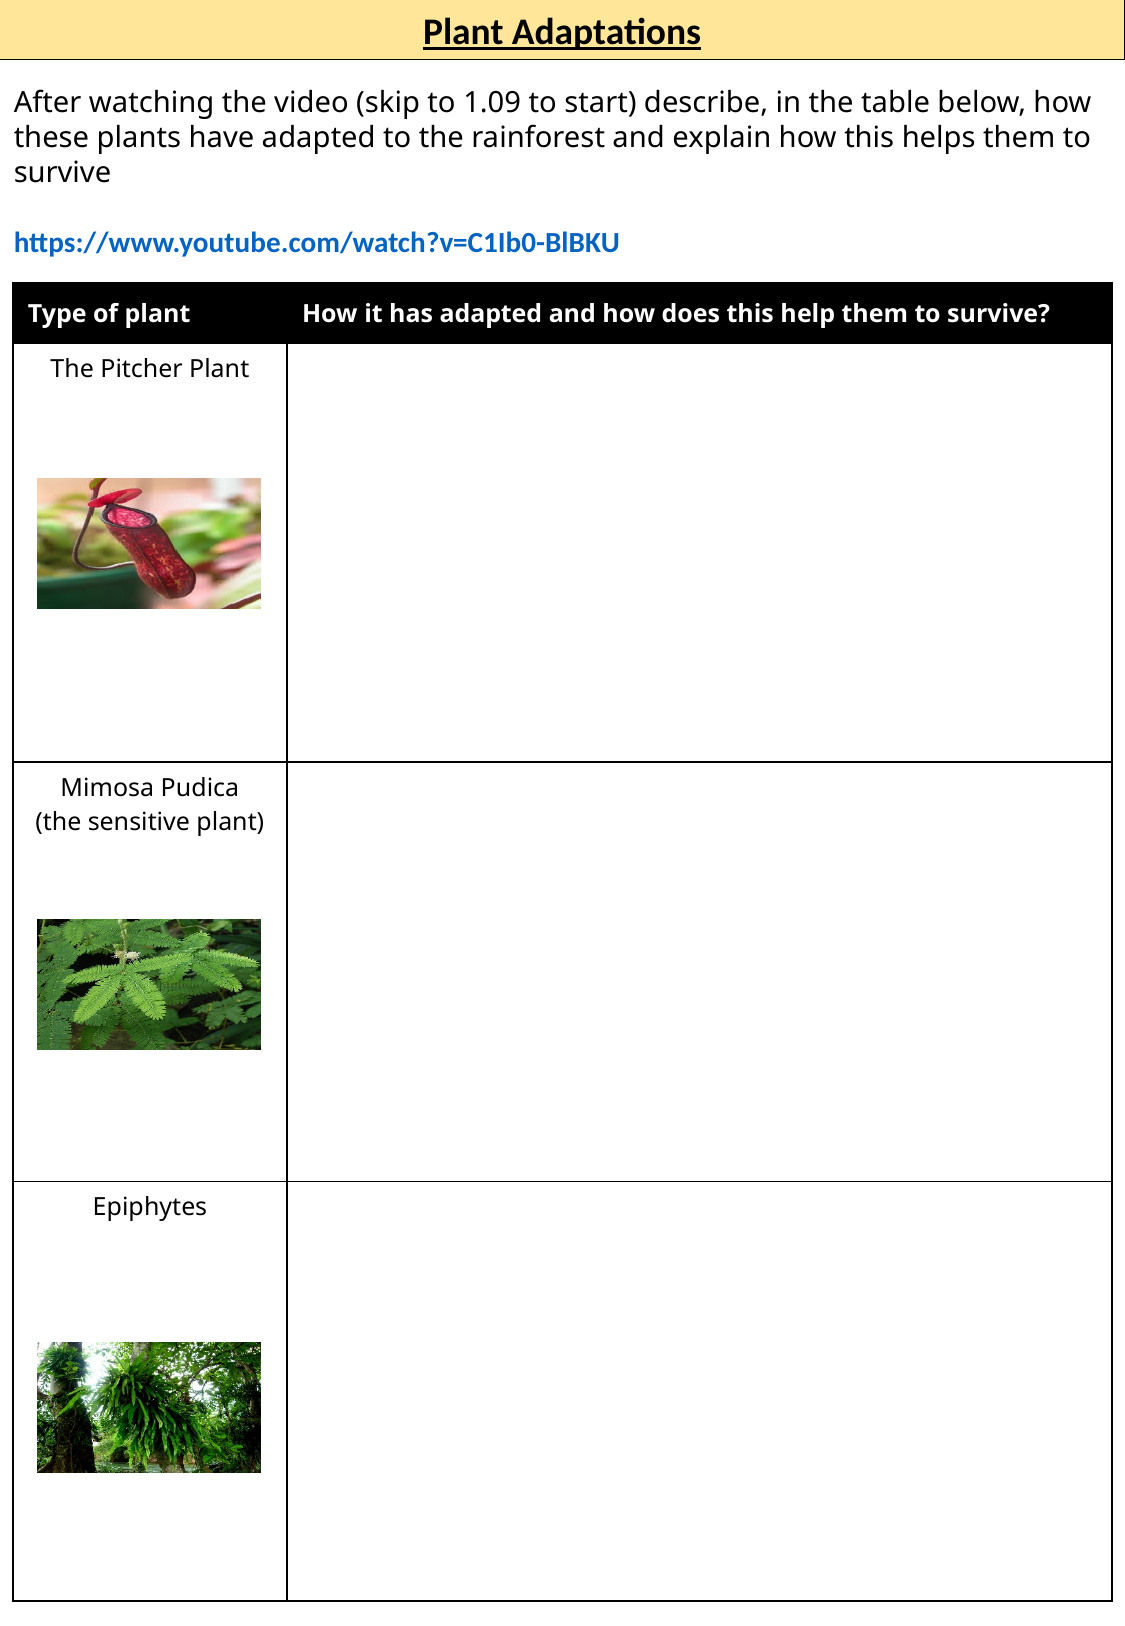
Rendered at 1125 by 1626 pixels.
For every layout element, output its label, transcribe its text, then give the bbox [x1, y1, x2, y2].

table_cell [288, 344, 1111, 761]
table_cell Mimosa Pudica (the sensitive plant) [14, 763, 286, 1181]
picture [37, 478, 261, 609]
picture [37, 919, 261, 1051]
table_header Type of plant [14, 283, 286, 342]
text_box Plant Adaptations [0, 0, 1125, 60]
table_header How it has adapted and how does this help them to survive? [288, 283, 1111, 342]
table_cell The Pitcher Plant [14, 344, 286, 761]
picture [37, 1342, 261, 1473]
table_cell Epiphytes [14, 1182, 286, 1600]
text_box After watching the video (skip to 1.09 to start) describe, in the table below, how these plants have adapted to the rainforest and explain how this helps them to survive https://www.youtube.com/watch?v=C1Ib0-BlBKU [0, 76, 1125, 266]
table_cell [288, 763, 1111, 1181]
table_cell [288, 1182, 1111, 1600]
